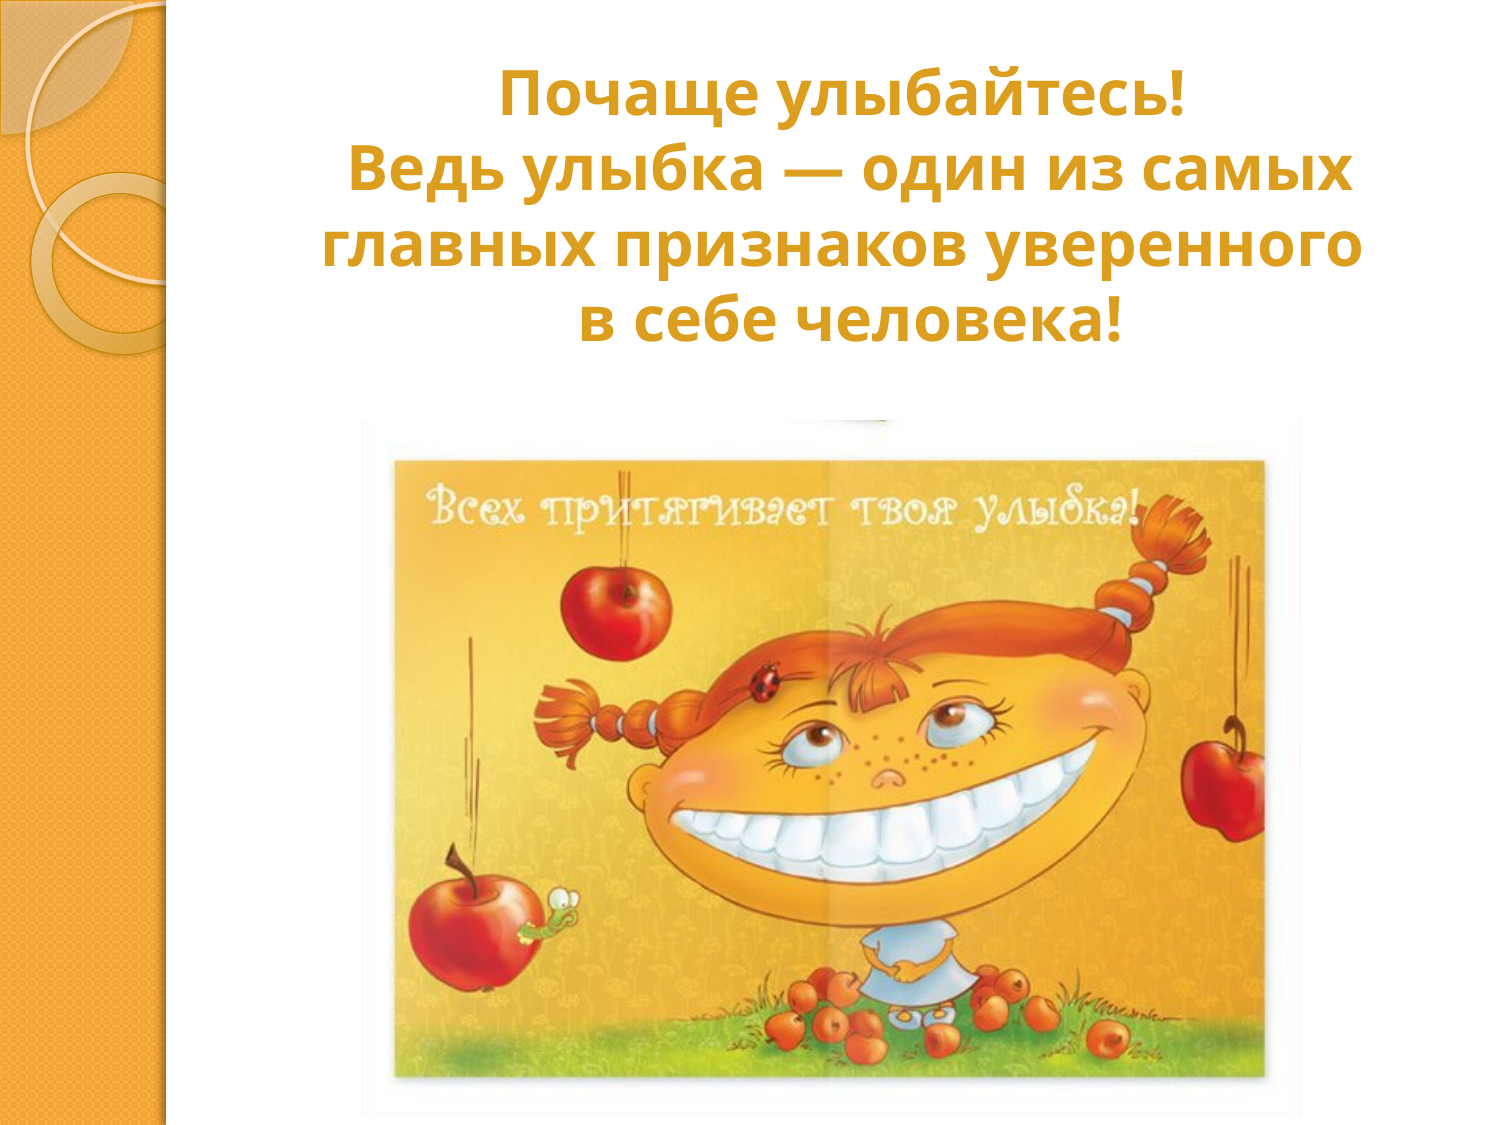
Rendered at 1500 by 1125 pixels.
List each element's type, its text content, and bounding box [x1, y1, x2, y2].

title Почаще улыбайтесь! Ведь улыбка — один из самых главных признаков уверенного в себе человека! [235, 45, 1466, 362]
picture [362, 420, 1301, 1115]
